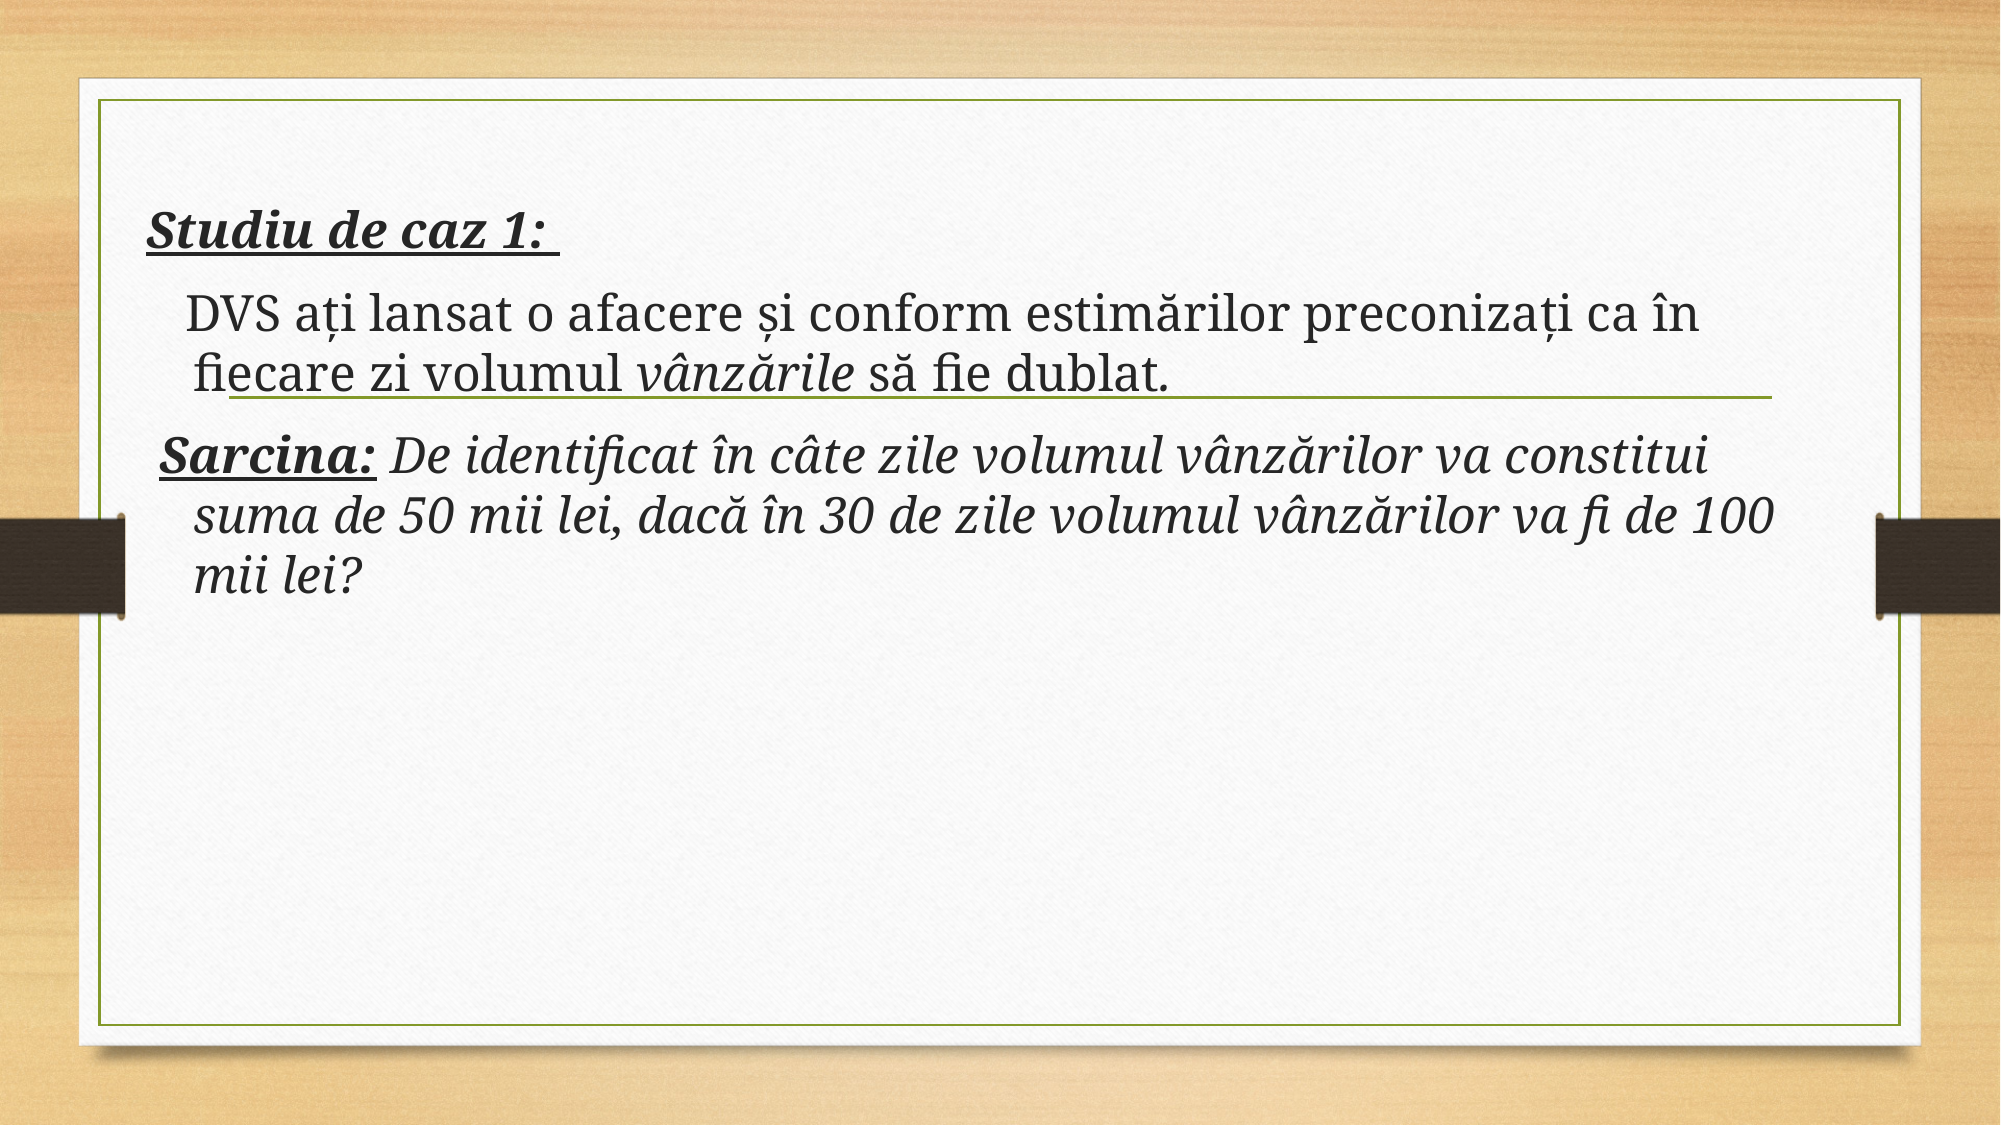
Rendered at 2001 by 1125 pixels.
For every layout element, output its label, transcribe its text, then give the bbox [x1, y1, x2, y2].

list Studiu de caz 1: DVS ați lansat o afacere și conform estimărilor preconizați ca în fiecare zi volumul vânzările să fie dublat. Sarcina: De identificat în câte zile volumul vânzărilor va constitui suma de 50 mii lei, dacă în 30 de zile volumul vânzărilor va fi de 100 mii lei? [131, 191, 1857, 905]
picture [0, 0, 2001, 1125]
